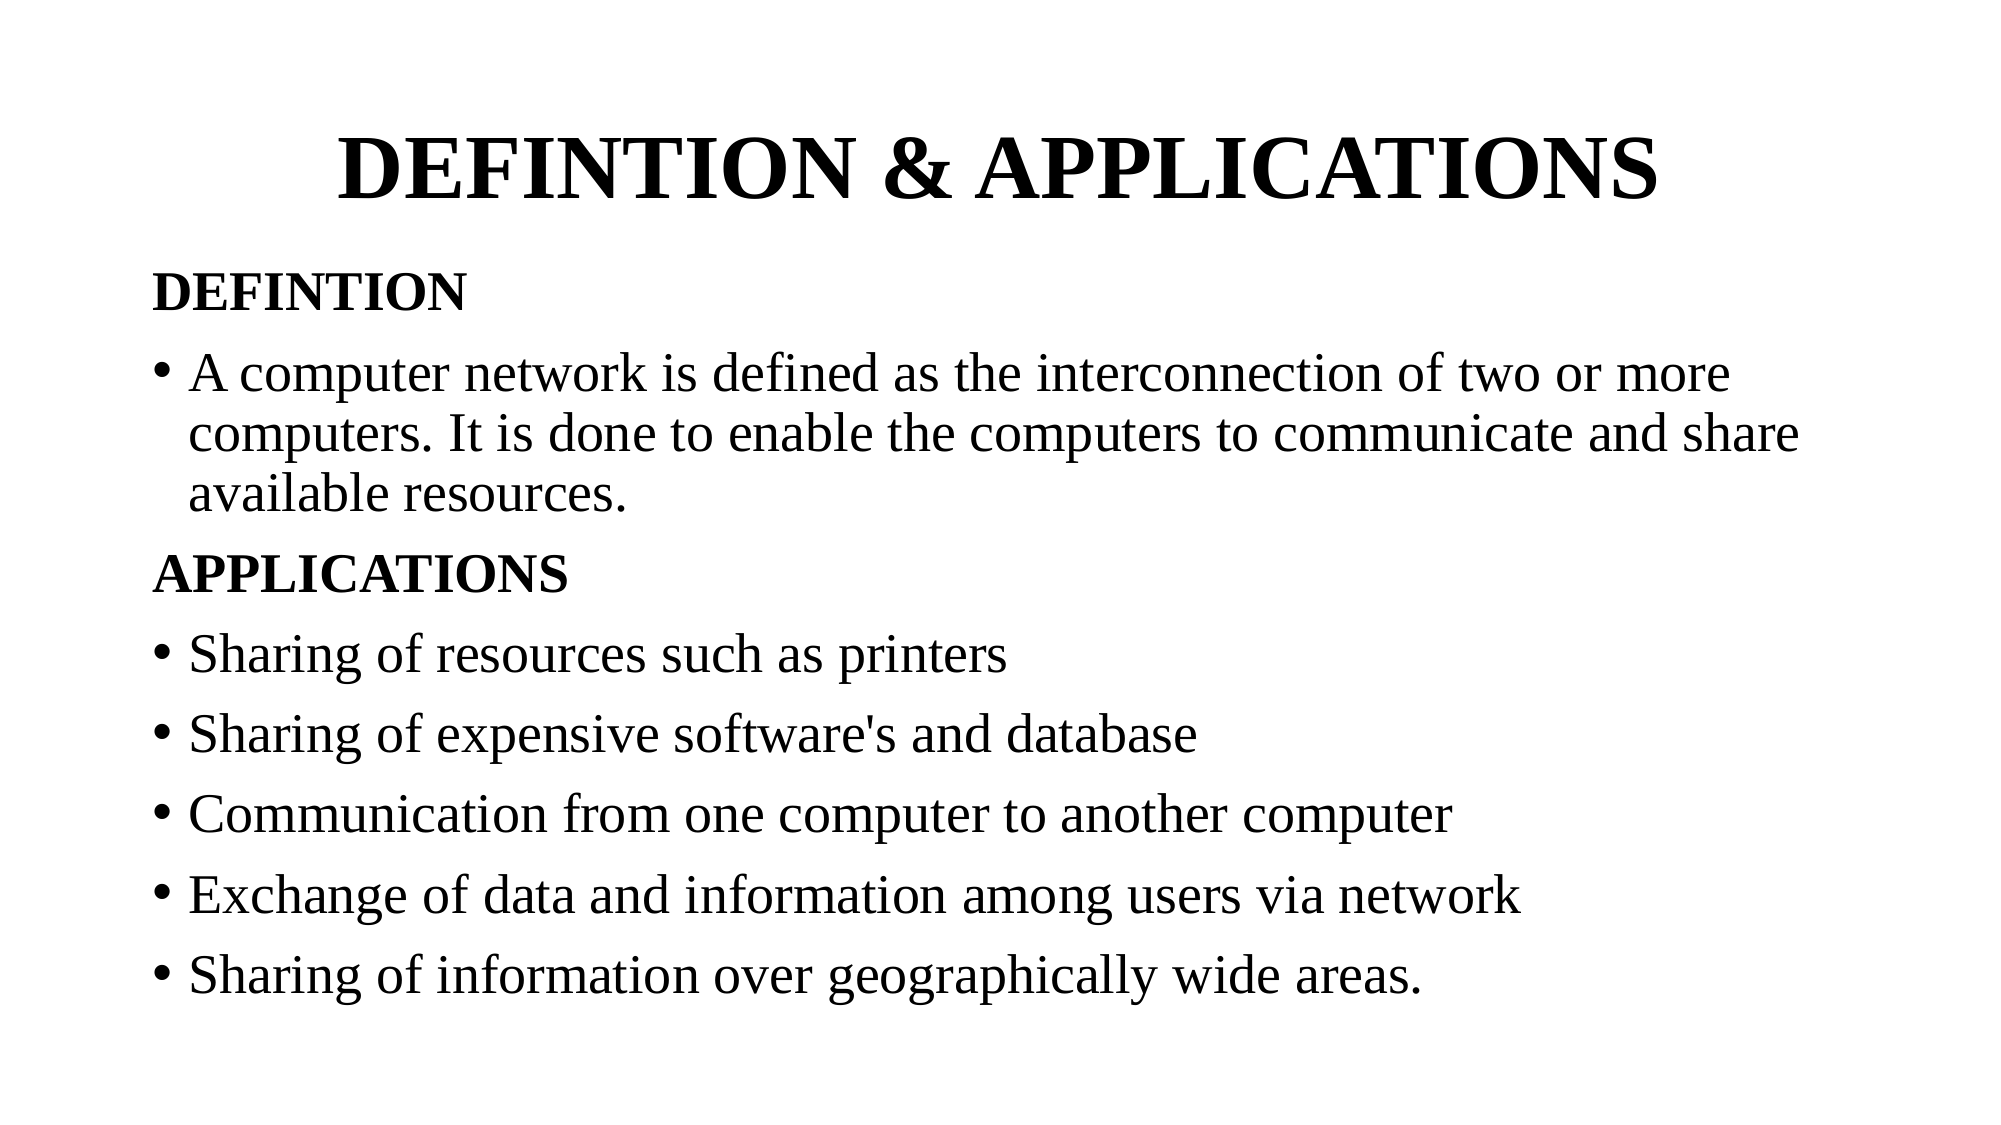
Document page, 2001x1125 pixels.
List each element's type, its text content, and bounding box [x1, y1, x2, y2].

title DEFINTION & APPLICATIONS [137, 59, 1863, 255]
list DEFINTION A computer network is defined as the interconnection of two or more computers. It is done to enable the computers to communicate and share available resources. APPLICATIONS Sharing of resources such as printers Sharing of expensive software's and database Communication from one computer to another computer Exchange of data and information among users via network Sharing of information over geographically wide areas. [137, 255, 1863, 1014]
